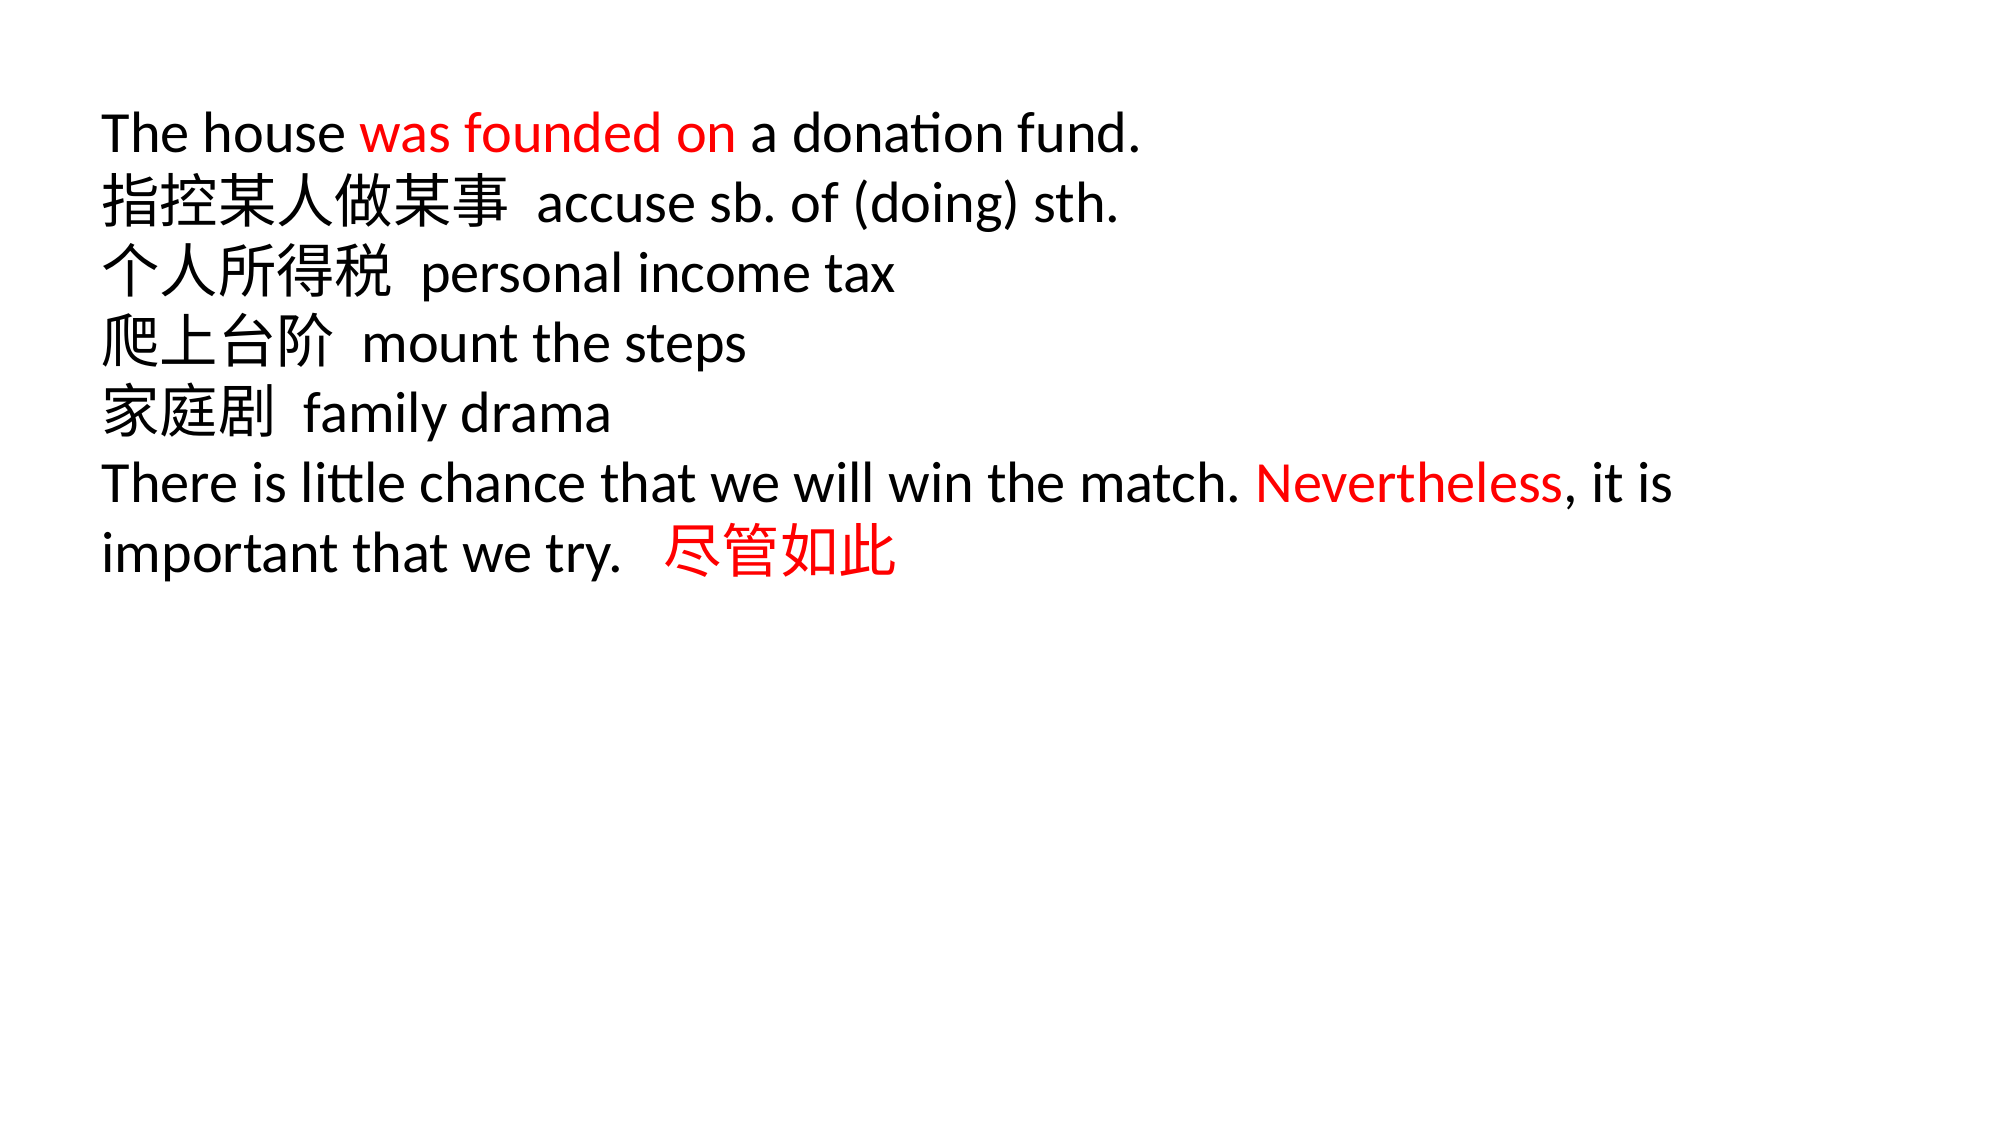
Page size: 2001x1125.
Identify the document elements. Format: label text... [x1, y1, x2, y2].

text_box The house was founded on a donation fund. 指控某人做某事 accuse sb. of (doing) sth. 个人所得税 personal income tax 爬上台阶 mount the steps 家庭剧 family drama There is little chance that we will win the match. Nevertheless, it is important that we try. 尽管如此 [87, 87, 1836, 592]
